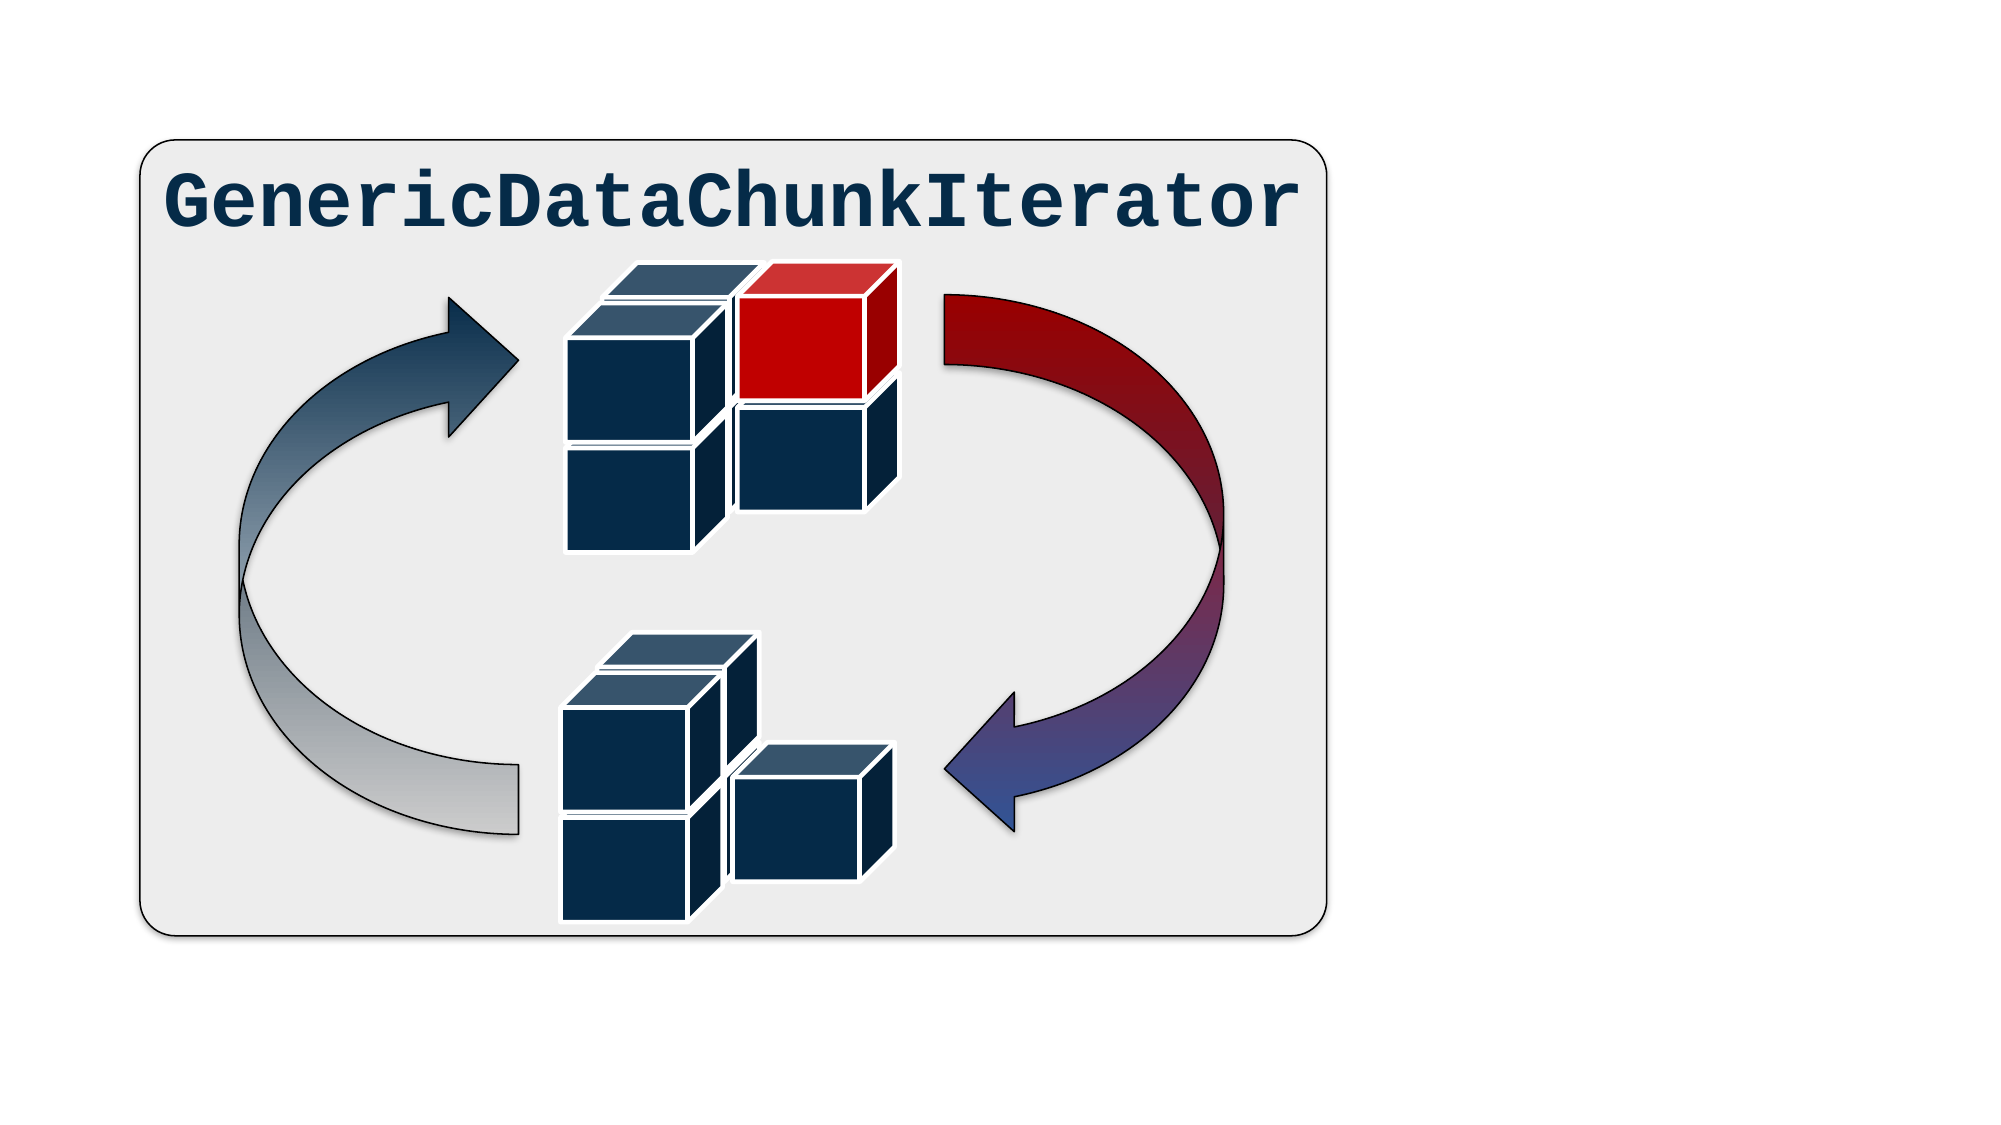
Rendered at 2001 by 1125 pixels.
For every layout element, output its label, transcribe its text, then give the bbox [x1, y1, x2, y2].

text_box [239, 297, 519, 835]
text_box [139, 162, 1328, 937]
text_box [560, 631, 895, 923]
text_box GenericDataChunkIterator [141, 140, 1325, 250]
text_box [944, 294, 1224, 832]
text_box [565, 262, 900, 553]
